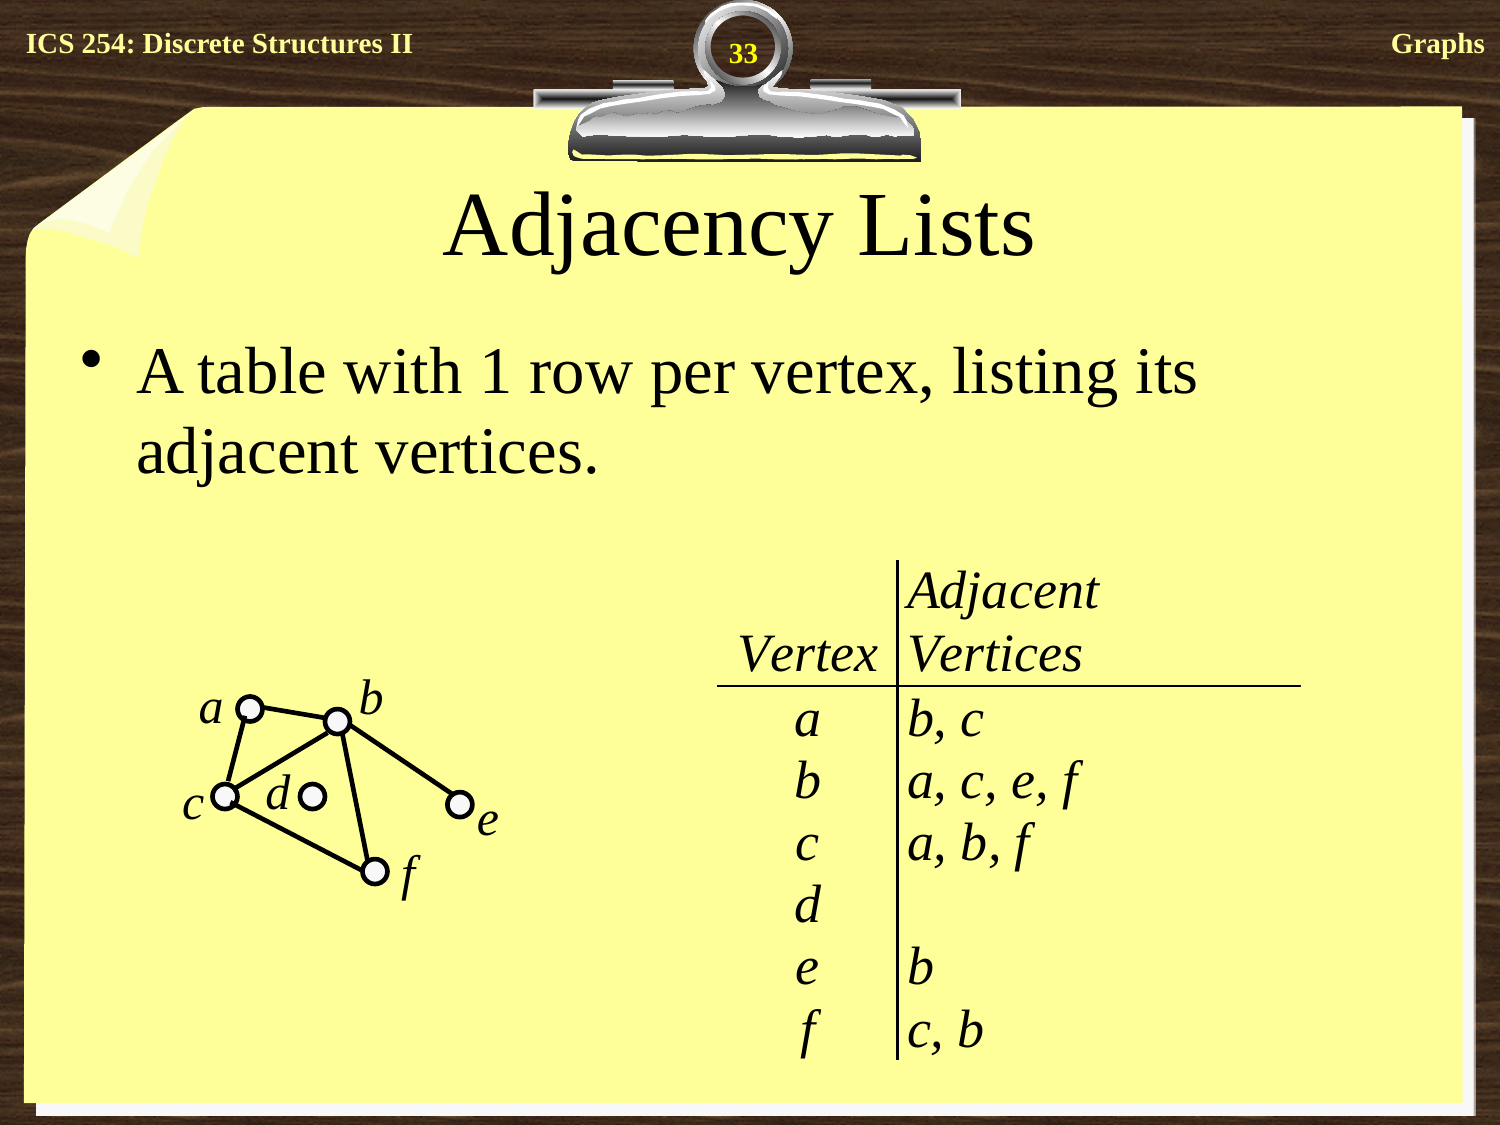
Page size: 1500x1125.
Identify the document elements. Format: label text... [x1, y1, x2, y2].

title Adjacency Lists [77, 125, 1403, 313]
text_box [704, 559, 1302, 1083]
slide_number 33 [394, 18, 774, 84]
list A table with 1 row per vertex, listing its adjacent vertices. [64, 318, 1405, 975]
picture [673, 84, 708, 89]
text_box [166, 656, 515, 909]
picture [0, 0, 1500, 1125]
